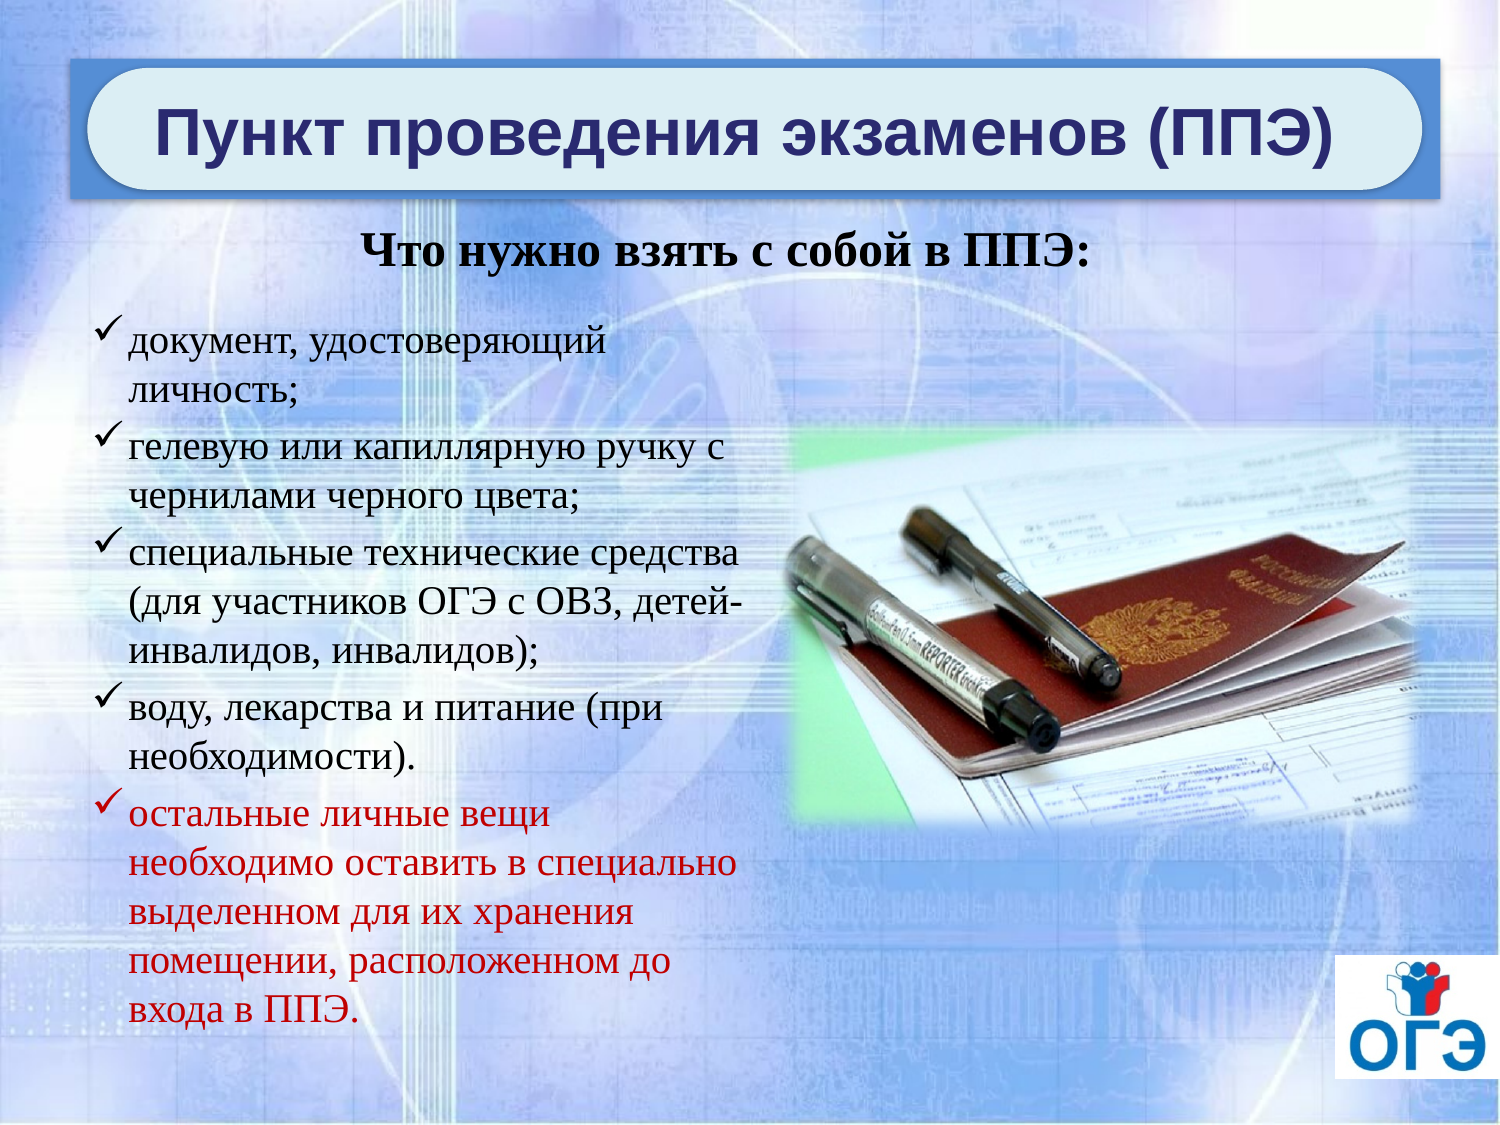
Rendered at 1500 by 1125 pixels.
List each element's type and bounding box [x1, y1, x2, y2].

text_box [70, 58, 1441, 200]
picture [0, 0, 1500, 1125]
